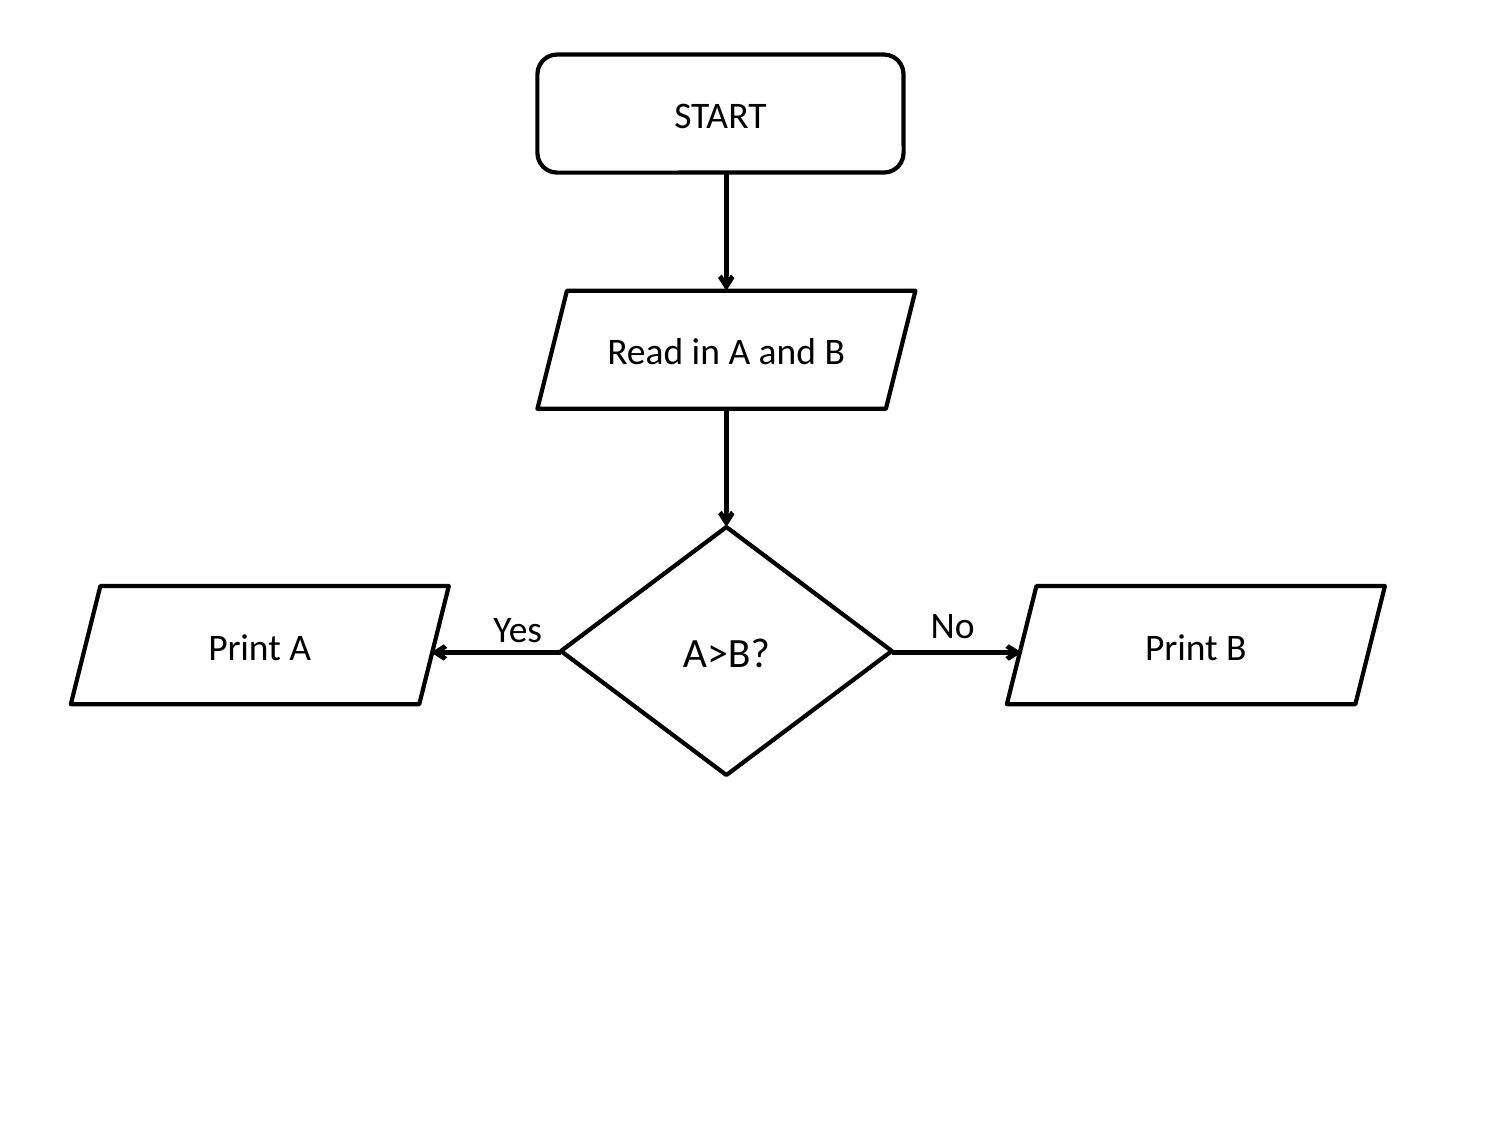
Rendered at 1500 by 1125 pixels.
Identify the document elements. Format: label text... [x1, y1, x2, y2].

text_box START [535, 52, 906, 175]
text_box Read in A and B [535, 288, 918, 411]
text_box A>B? [559, 527, 894, 777]
text_box Yes [478, 597, 558, 651]
text_box Print B [1004, 583, 1387, 707]
text_box Print A [68, 583, 451, 707]
text_box No [915, 593, 990, 651]
